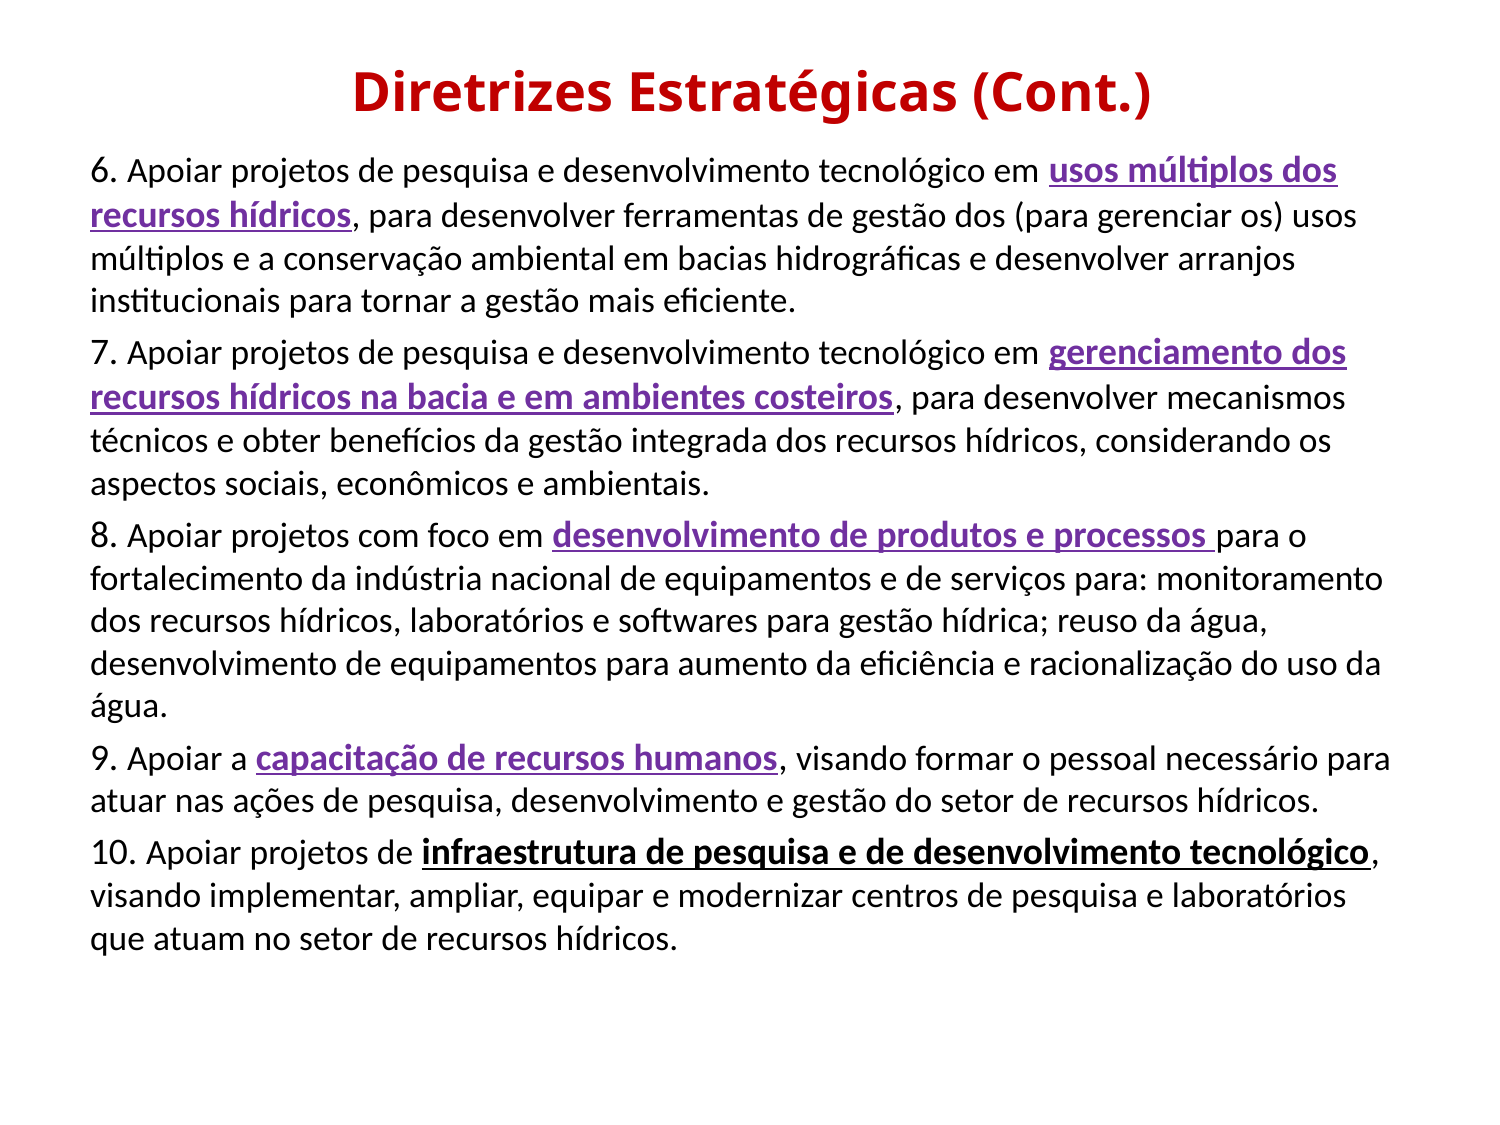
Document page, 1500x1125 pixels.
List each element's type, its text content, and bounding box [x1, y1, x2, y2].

title Diretrizes Estratégicas (Cont.) [76, 42, 1427, 138]
list 6. Apoiar projetos de pesquisa e desenvolvimento tecnológico em usos múltiplos dos recursos hídricos, para desenvolver ferramentas de gestão dos (para gerenciar os) usos múltiplos e a conservação ambiental em bacias hidrográficas e desenvolver arranjos institucionais para tornar a gestão mais eficiente. 7. Apoiar projetos de pesquisa e desenvolvimento tecnológico em gerenciamento dos recursos hídricos na bacia e em ambientes costeiros, para desenvolver mecanismos técnicos e obter benefícios da gestão integrada dos recursos hídricos, considerando os aspectos sociais, econômicos e ambientais. 8. Apoiar projetos com foco em desenvolvimento de produtos e processos para o fortalecimento da indústria nacional de equipamentos e de serviços para: monitoramento dos recursos hídricos, laboratórios e softwares para gestão hídrica; reuso da água, desenvolvimento de equipamentos para aumento da eficiência e racionalização do uso da água. 9. Apoiar a capacitação de recursos humanos, visando formar o pessoal necessário para atuar nas ações de pesquisa, desenvolvimento e gestão do setor de recursos hídricos. 10. Apoiar projetos de infraestrutura de pesquisa e de desenvolvimento tecnológico, visando implementar, ampliar, equipar e modernizar centros de pesquisa e laboratórios que atuam no setor de recursos hídricos. [75, 137, 1425, 1035]
